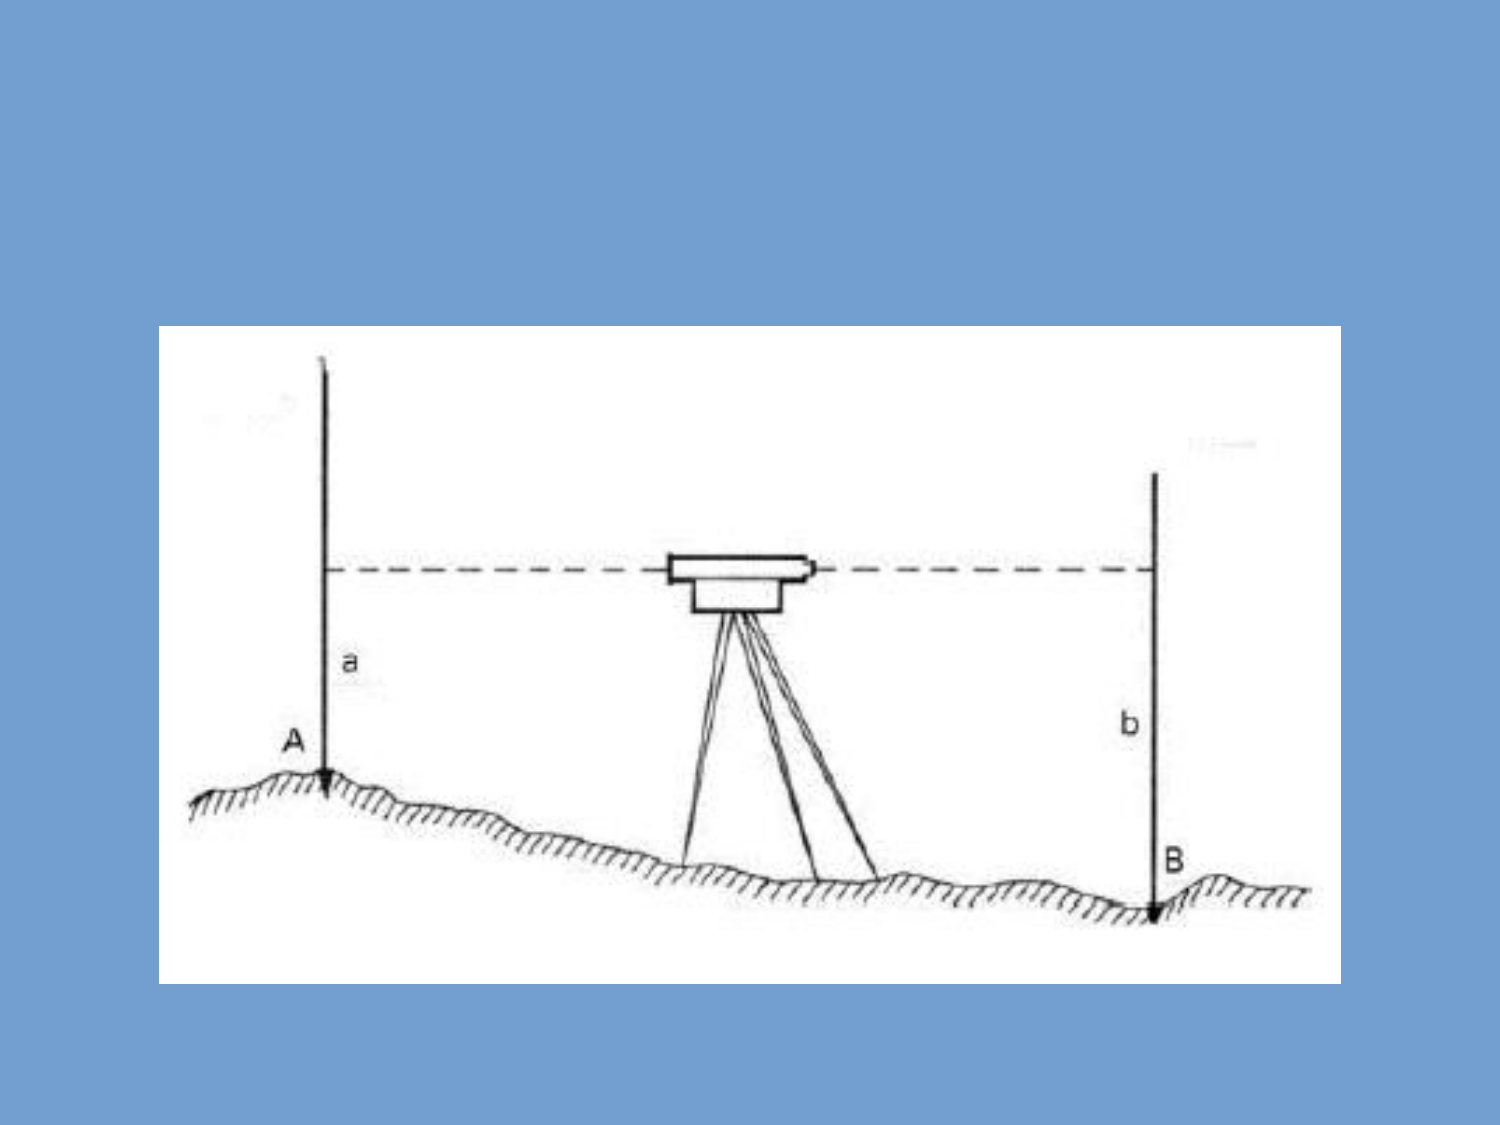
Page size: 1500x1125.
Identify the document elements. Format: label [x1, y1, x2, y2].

picture [159, 326, 1341, 985]
